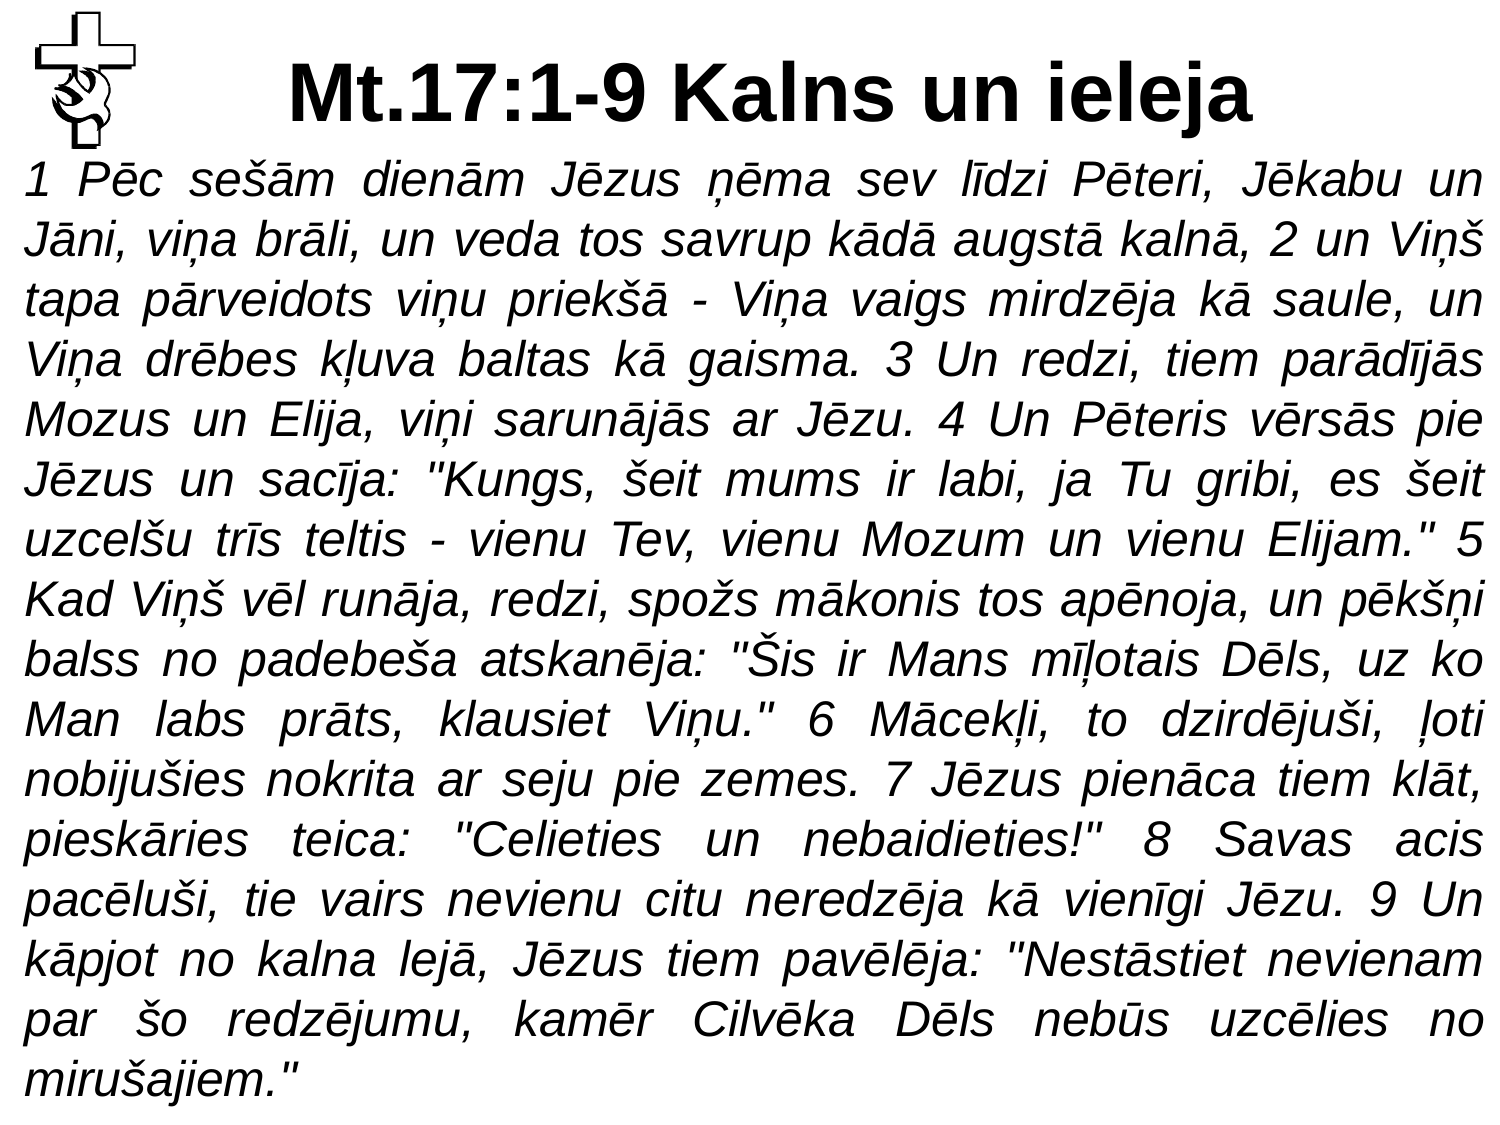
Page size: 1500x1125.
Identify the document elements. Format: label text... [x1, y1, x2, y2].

picture [34, 11, 136, 150]
title Mt.17:1-9 Kalns un ieleja [100, 0, 1442, 138]
list 1 Pēc sešām dienām Jēzus ņēma sev līdzi Pēteri, Jēkabu un Jāni, viņa brāli, un veda tos savrup kādā augstā kalnā, 2 un Viņš tapa pārveidots viņu priekšā - Viņa vaigs mirdzēja kā saule, un Viņa drēbes kļuva baltas kā gaisma. 3 Un redzi, tiem parādījās Mozus un Elija, viņi sarunājās ar Jēzu. 4 Un Pēteris vērsās pie Jēzus un sacīja: "Kungs, šeit mums ir labi, ja Tu gribi, es šeit uzcelšu trīs teltis - vienu Tev, vienu Mozum un vienu Elijam." 5 Kad Viņš vēl runāja, redzi, spožs mākonis tos apēnoja, un pēkšņi balss no padebeša atskanēja: "Šis ir Mans mīļotais Dēls, uz ko Man labs prāts, klausiet Viņu." 6 Mācekļi, to dzirdējuši, ļoti nobijušies nokrita ar seju pie zemes. 7 Jēzus pienāca tiem klāt, pieskāries teica: "Celieties un nebaidieties!" 8 Savas acis pacēluši, tie vairs nevienu citu neredzēja kā vienīgi Jēzu. 9 Un kāpjot no kalna lejā, Jēzus tiem pavēlēja: "Nestāstiet nevienam par šo redzējumu, kamēr Cilvēka Dēls nebūs uzcēlies no mirušajiem." [0, 138, 1500, 882]
